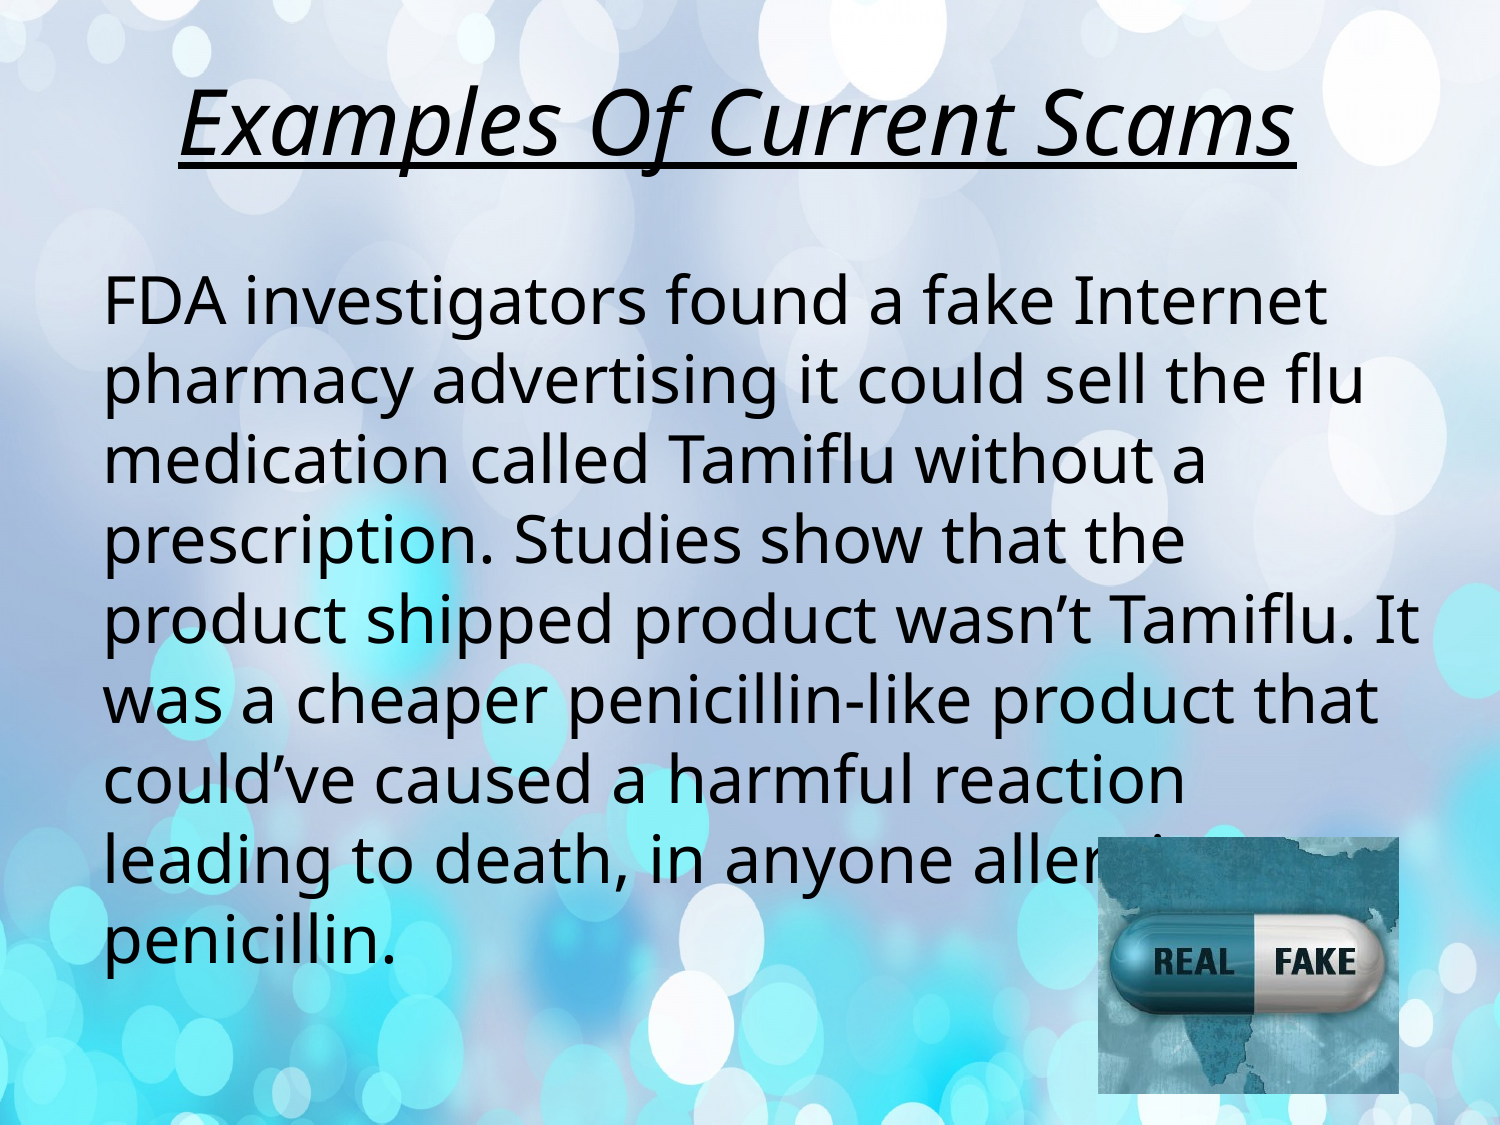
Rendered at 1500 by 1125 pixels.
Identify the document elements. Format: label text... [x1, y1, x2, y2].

picture [0, 0, 1500, 1125]
list FDA investigators found a fake Internet pharmacy advertising it could sell the flu medication called Tamiflu without a prescription. Studies show that the product shipped product wasn’t Tamiflu. It was a cheaper penicillin-like product that could’ve caused a harmful reaction leading to death, in anyone allergic to penicillin. [87, 249, 1438, 993]
title Examples Of Current Scams [62, 24, 1413, 213]
